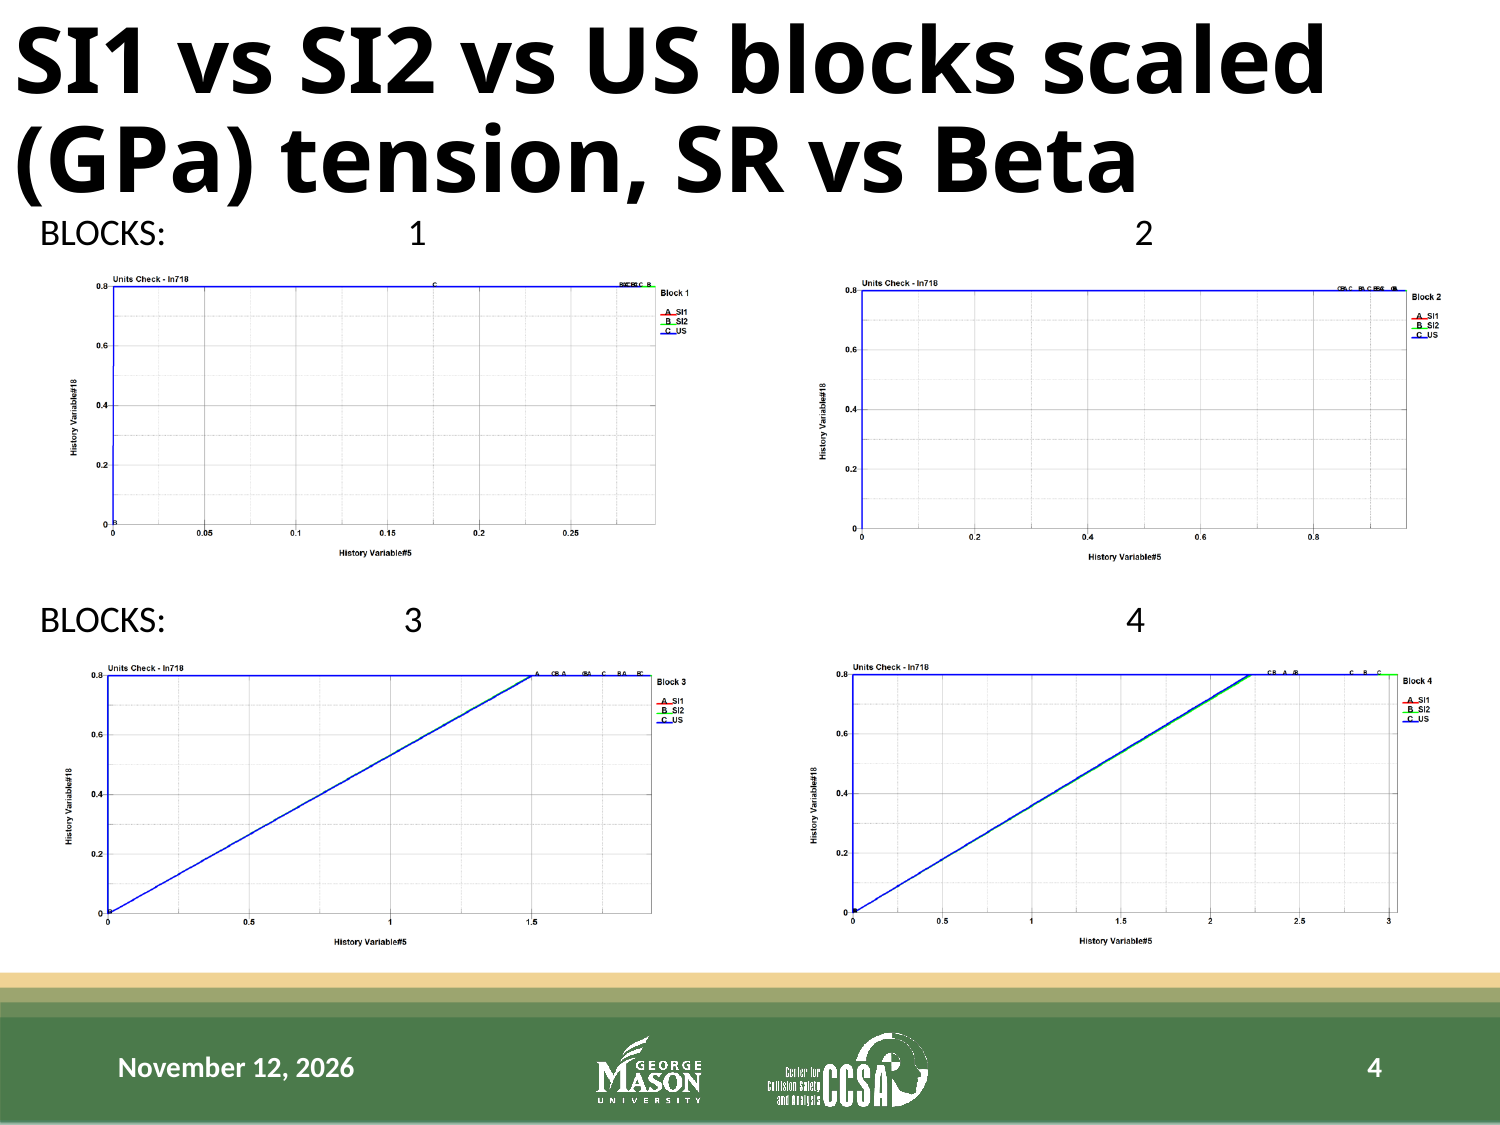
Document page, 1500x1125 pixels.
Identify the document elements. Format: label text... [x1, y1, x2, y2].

text_box BLOCKS: 1 2 [24, 200, 1500, 261]
picture [757, 1024, 938, 1115]
picture [47, 268, 703, 566]
text_box BLOCKS: 3 4 [24, 587, 1500, 648]
picture [787, 656, 1444, 954]
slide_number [103, 1041, 441, 1102]
picture [796, 272, 1453, 570]
picture [587, 1024, 713, 1115]
text_box SI1 vs SI2 vs US blocks scaled (GPa) tension, SR vs Beta [0, 25, 1450, 201]
slide_number 4 [1115, 1041, 1397, 1102]
picture [42, 657, 698, 955]
